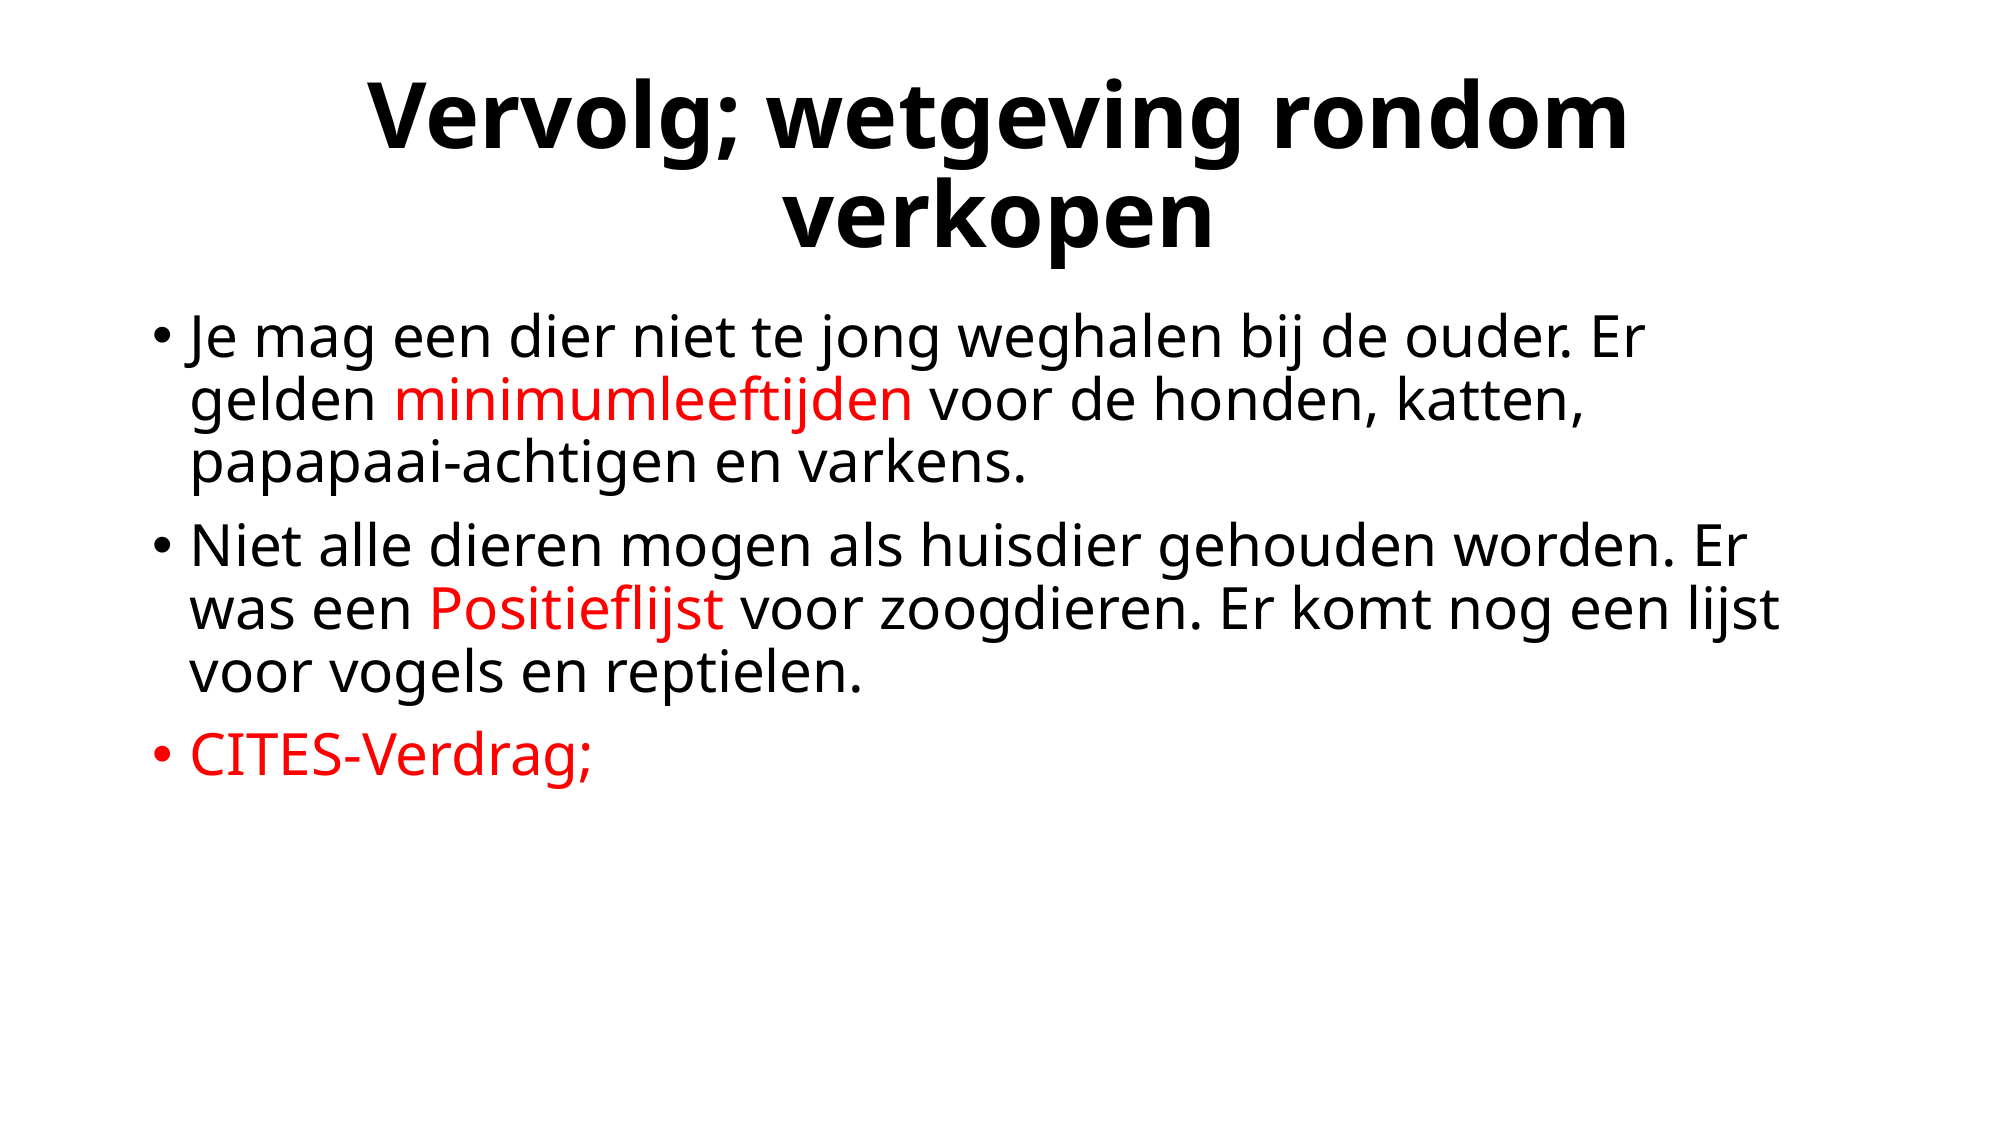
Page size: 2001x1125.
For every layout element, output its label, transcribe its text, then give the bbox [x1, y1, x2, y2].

title Vervolg; wetgeving rondom verkopen [137, 59, 1863, 278]
list Je mag een dier niet te jong weghalen bij de ouder. Er gelden minimumleeftijden voor de honden, katten, papapaai-achtigen en varkens. Niet alle dieren mogen als huisdier gehouden worden. Er was een Positieflijst voor zoogdieren. Er komt nog een lijst voor vogels en reptielen. CITES-Verdrag; [137, 299, 1863, 1014]
